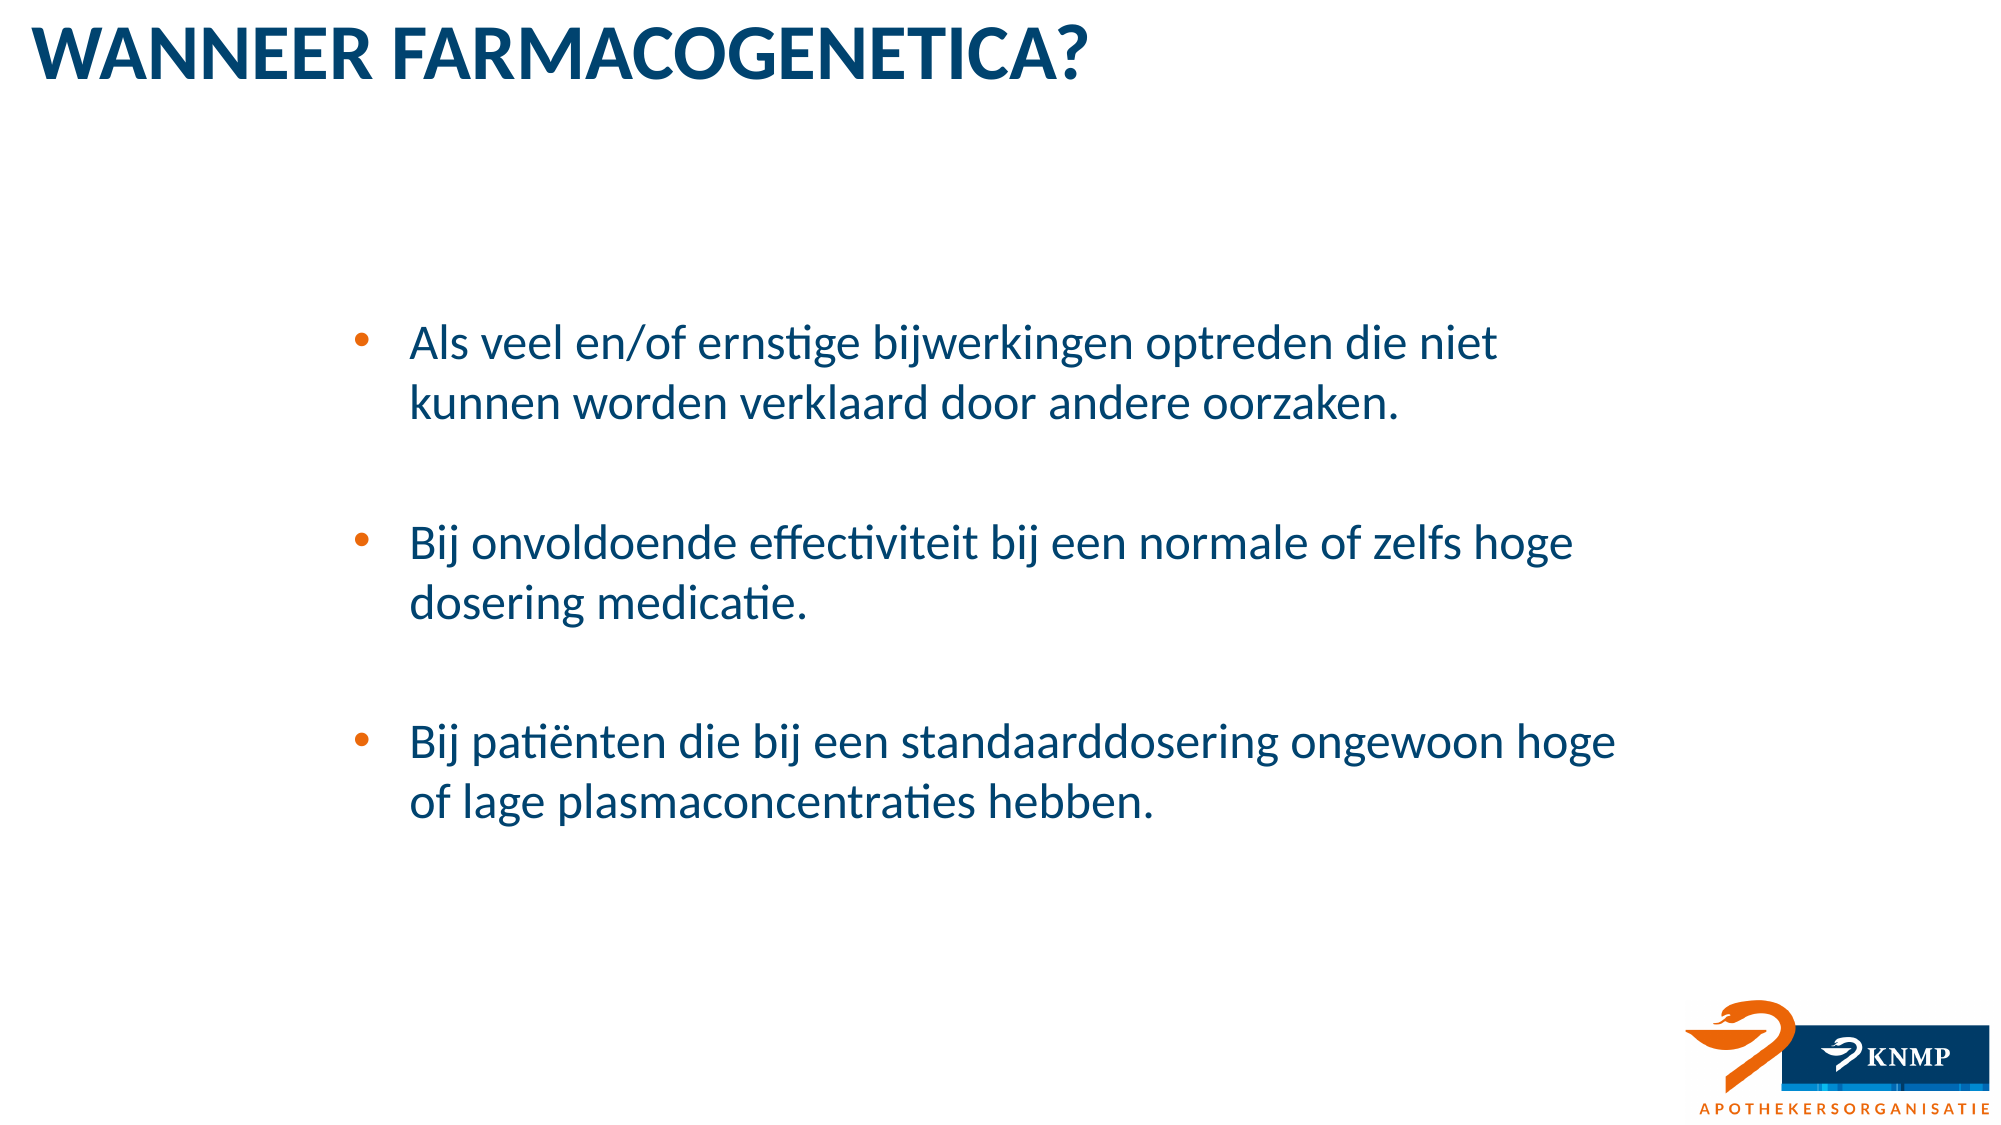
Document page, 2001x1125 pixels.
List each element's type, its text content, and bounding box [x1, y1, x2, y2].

list Als veel en/of ernstige bijwerkingen optreden die niet kunnen worden verklaard door andere oorzaken. Bij onvoldoende effectiviteit bij een normale of zelfs hoge dosering medicatie. Bij patiënten die bij een standaarddosering ongewoon hoge of lage plasmaconcentraties hebben. [353, 249, 1647, 1014]
title Wanneer farmacogenetica? [31, 0, 1932, 96]
picture [1685, 1000, 2000, 1125]
